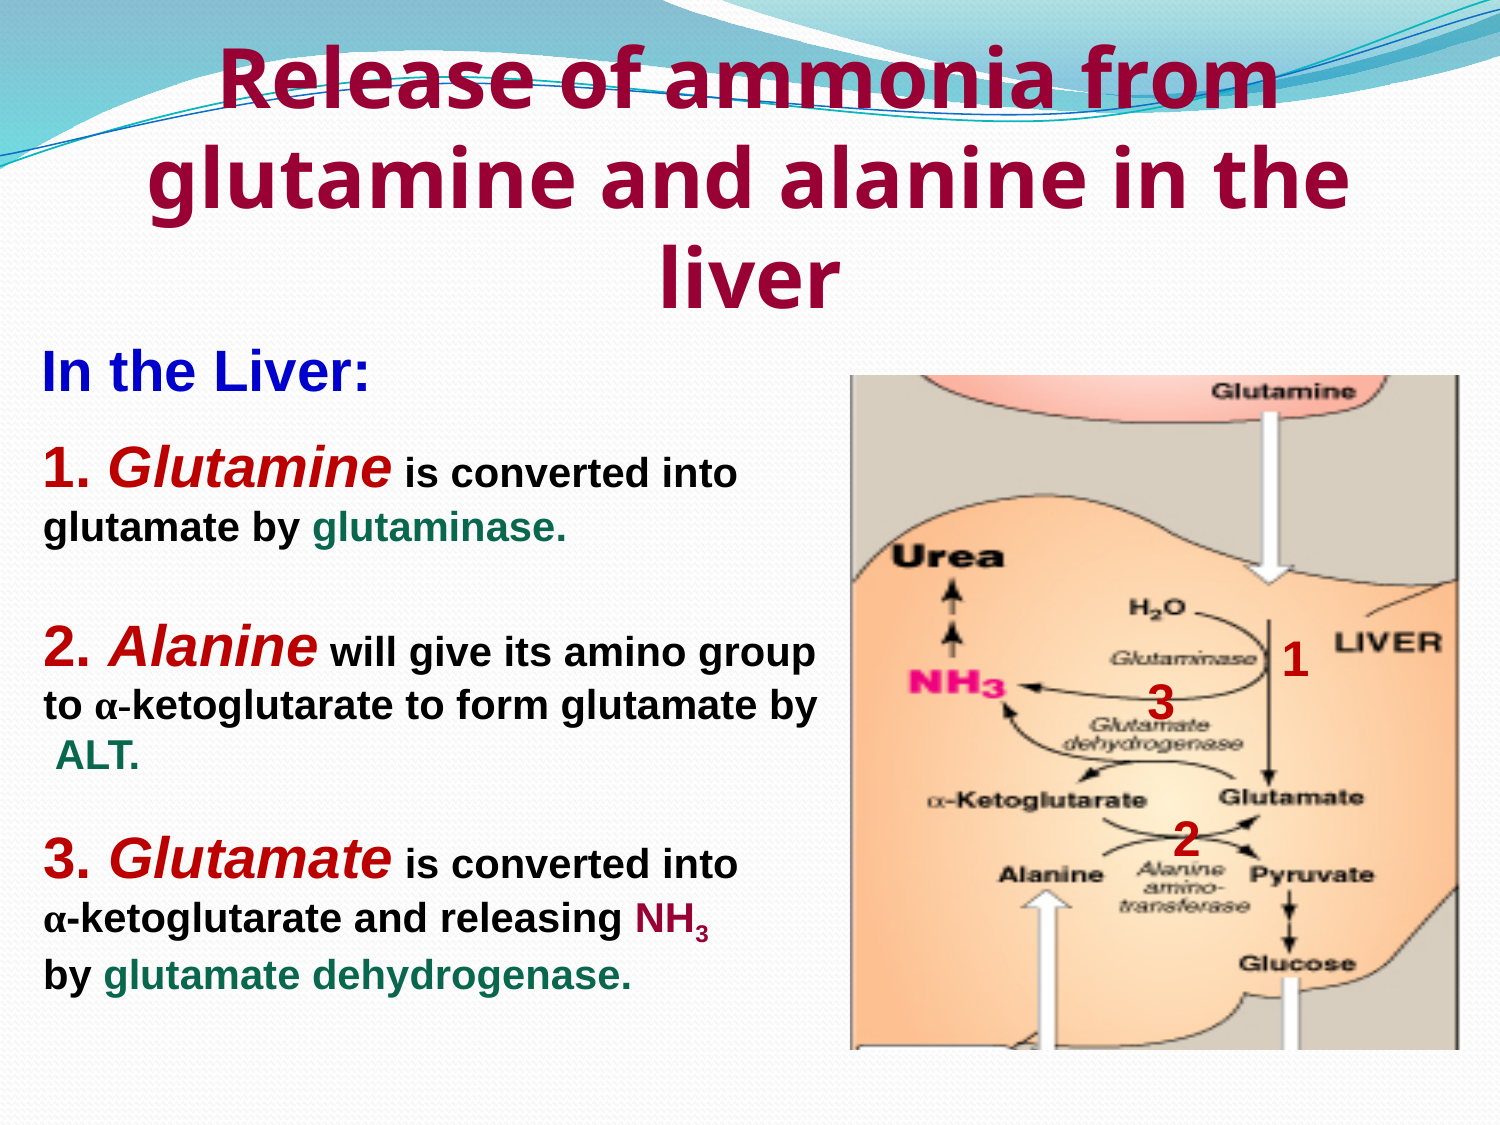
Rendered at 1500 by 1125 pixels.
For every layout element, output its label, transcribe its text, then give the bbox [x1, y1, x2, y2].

text_box 2. Alanine will give its amino group to α-ketoglutarate to form glutamate by ALT. [28, 600, 842, 786]
text_box 3. Glutamate is converted into α-ketoglutarate and releasing NH3 by glutamate dehydrogenase. [28, 813, 754, 1005]
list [849, 374, 1464, 1051]
text_box 1. Glutamine is converted into glutamate by glutaminase. [28, 422, 765, 557]
title Release of ammonia from glutamine and alanine in the liver [74, 112, 1426, 326]
text_box In the Liver: [26, 325, 388, 411]
